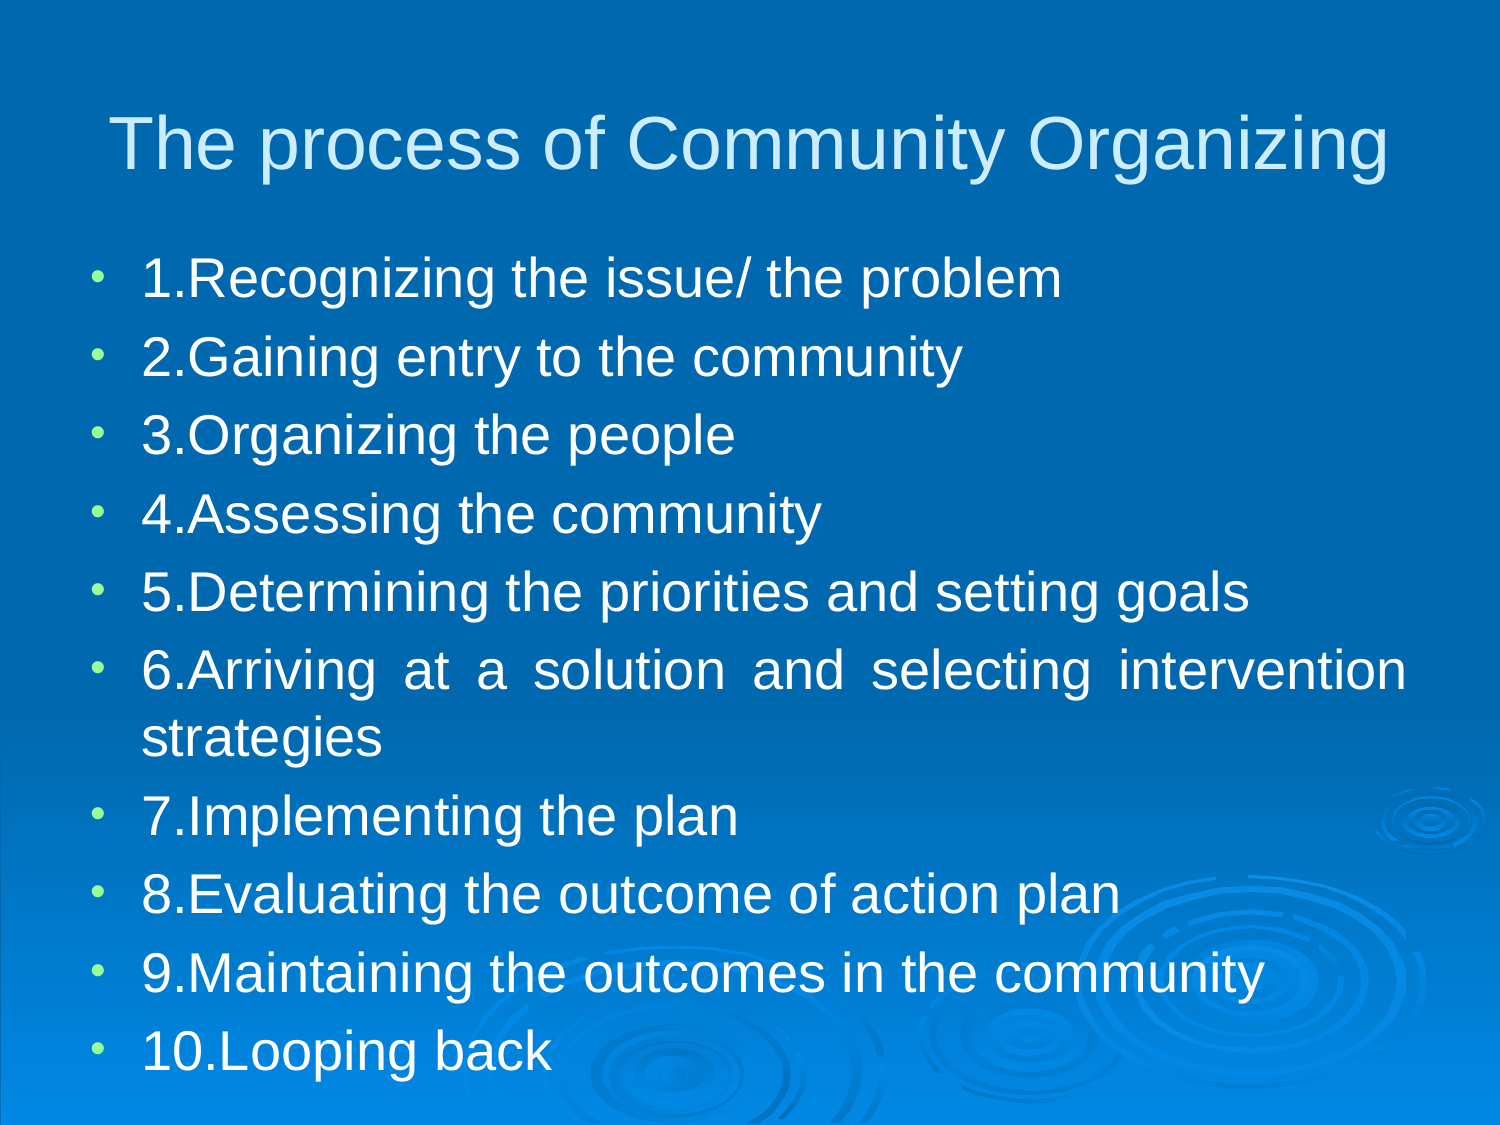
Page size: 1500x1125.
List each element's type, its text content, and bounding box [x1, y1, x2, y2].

title The process of Community Organizing [74, 45, 1426, 233]
list 1.Recognizing the issue/ the problem 2.Gaining entry to the community 3.Organizing the people 4.Assessing the community 5.Determining the priorities and setting goals 6.Arriving at a solution and selecting intervention strategies 7.Implementing the plan 8.Evaluating the outcome of action plan 9.Maintaining the outcomes in the community 10.Looping back [74, 234, 1426, 1091]
